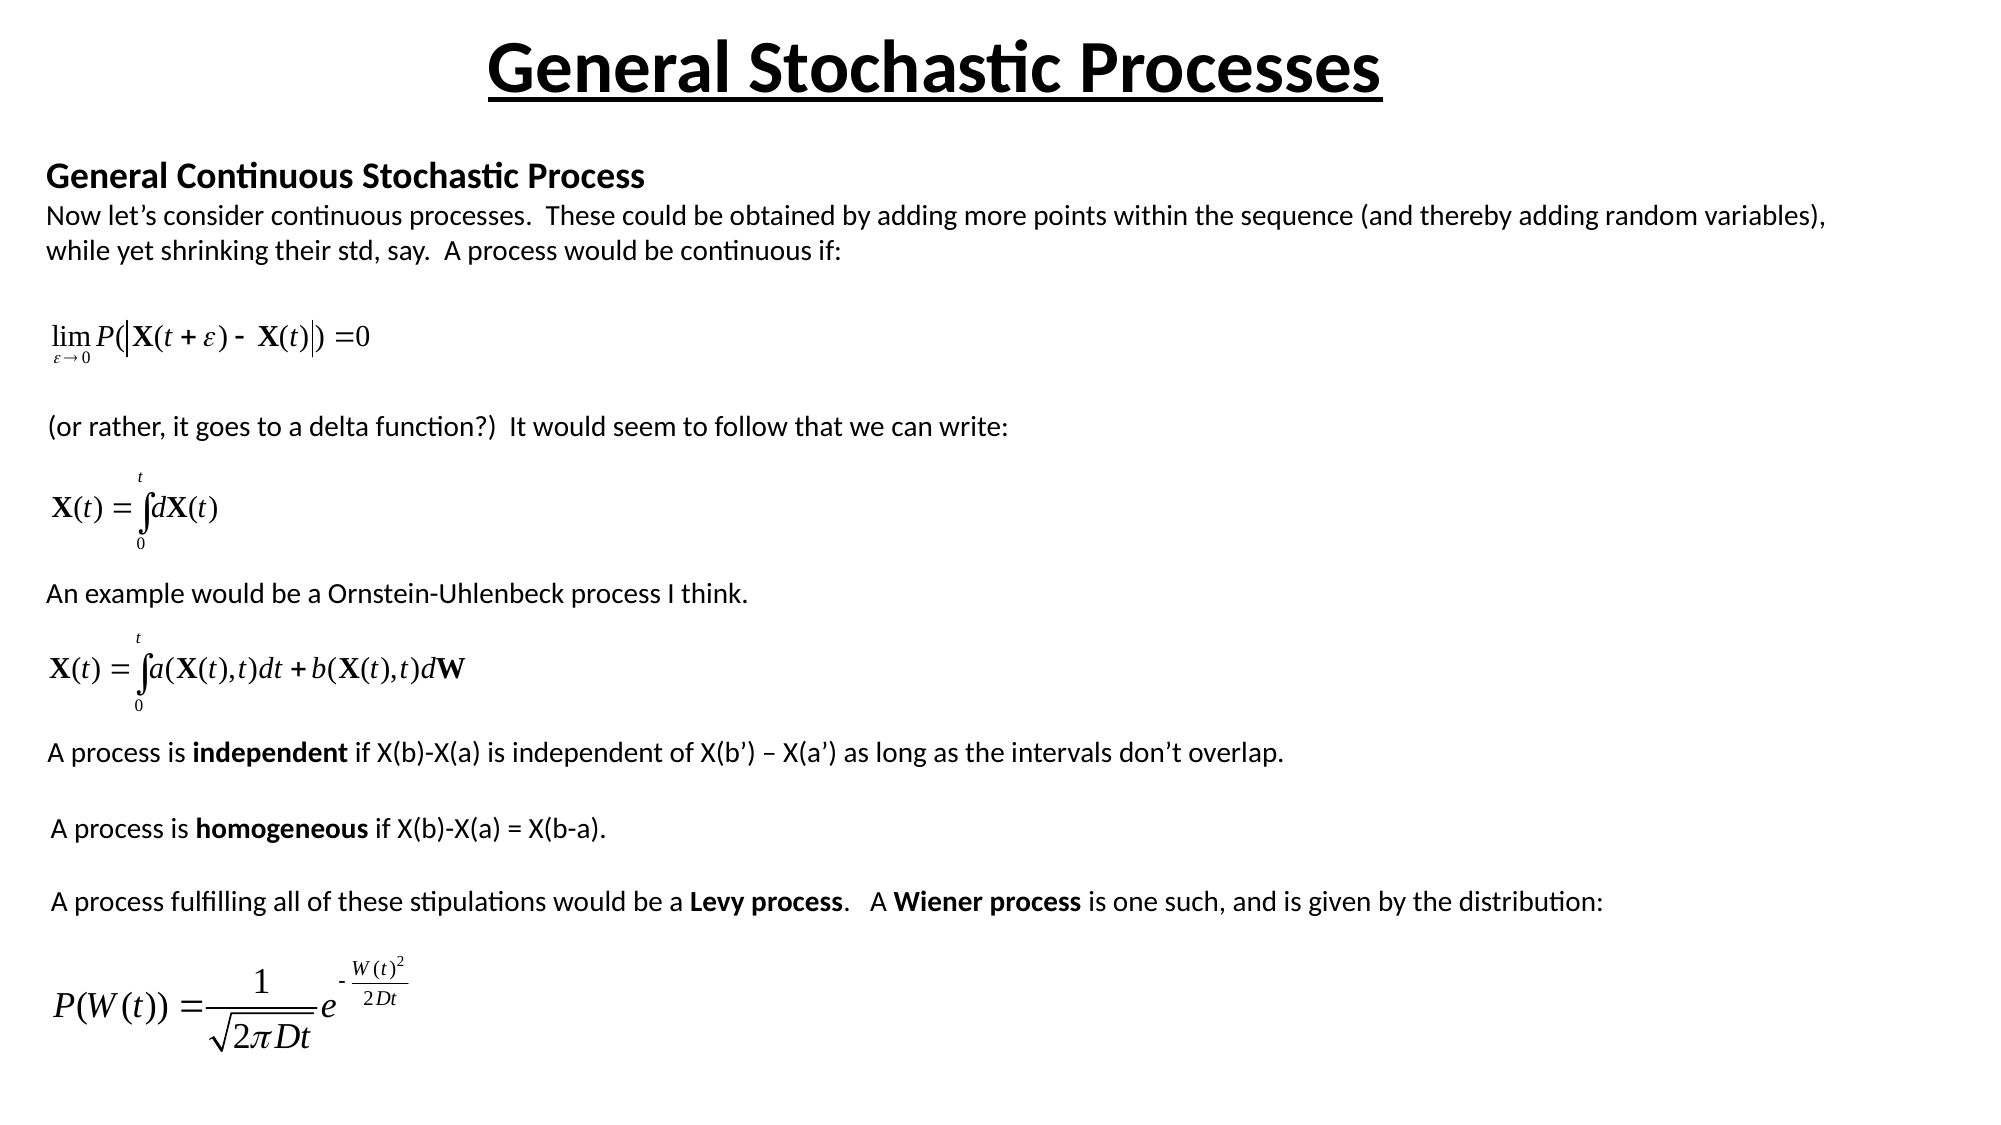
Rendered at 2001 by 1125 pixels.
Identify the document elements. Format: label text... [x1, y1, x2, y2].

title General Stochastic Processes [463, 17, 1407, 117]
text_box A process is homogeneous if X(b)-X(a) = X(b-a). [35, 802, 644, 852]
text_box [46, 463, 224, 558]
text_box An example would be a Ornstein-Uhlenbeck process I think. [31, 567, 967, 617]
text_box A process fulfilling all of these stipulations would be a Levy process. A Wiener process is one such, and is given by the distribution: [36, 874, 1756, 925]
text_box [46, 947, 418, 1060]
text_box General Continuous Stochastic Process Now let’s consider continuous processes. These could be obtained by adding more points within the sequence (and thereby adding random variables), while yet shrinking their std, say. A process would be continuous if: [31, 143, 1884, 274]
text_box A process is independent if X(b)-X(a) is independent of X(b’) – X(a’) as long as the intervals don’t overlap. [32, 726, 1342, 776]
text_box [47, 313, 375, 372]
text_box (or rather, it goes to a delta function?) It would seem to follow that we can write: [33, 399, 1176, 450]
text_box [44, 624, 472, 719]
